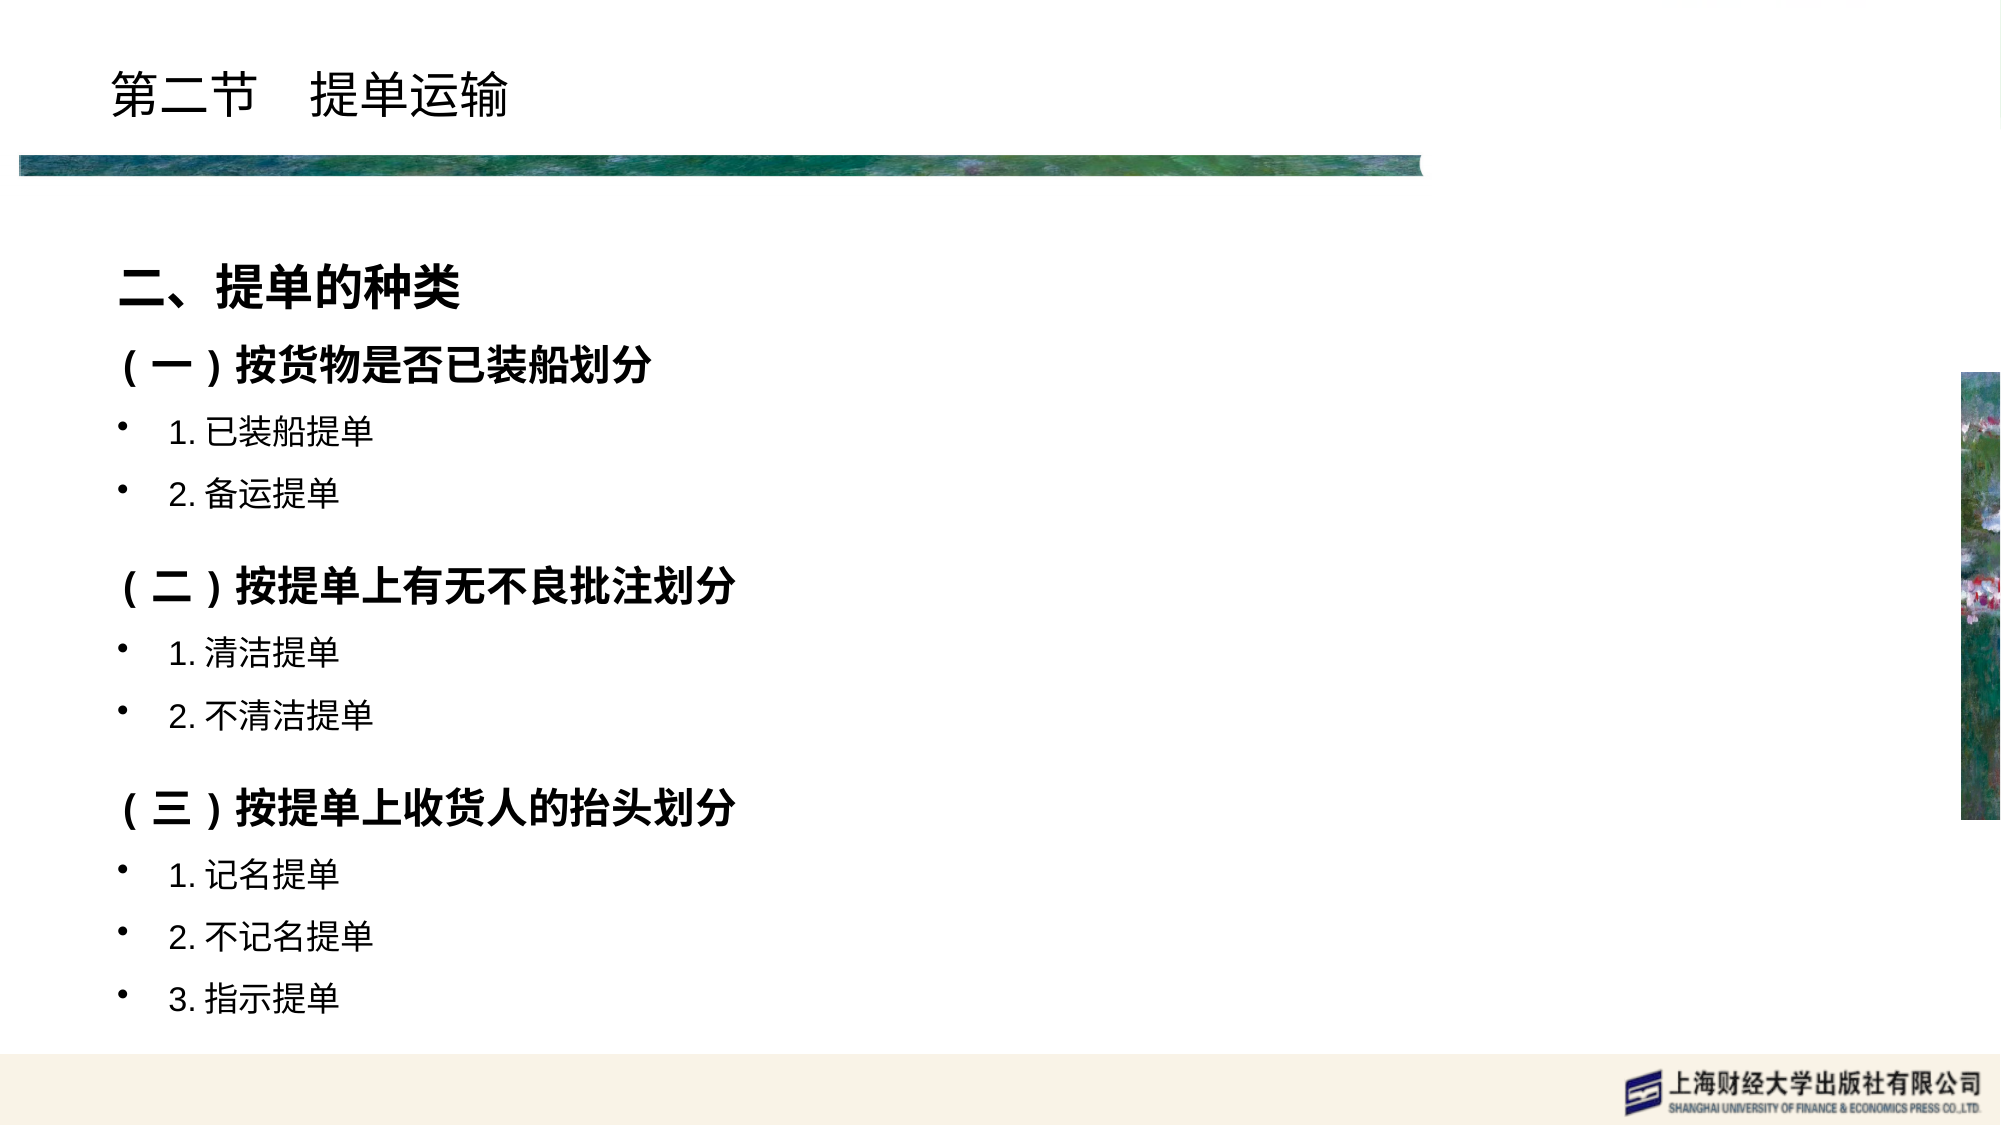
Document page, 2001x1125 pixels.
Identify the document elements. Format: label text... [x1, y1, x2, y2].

list 二、提单的种类 (一)按货物是否已装船划分 1.已装船提单 2.备运提单 (二)按提单上有无不良批注划分 1.清洁提单 2.不清洁提单 (三)按提单上收货人的抬头划分 1.记名提单 2.不记名提单 3.指示提单 [102, 233, 1898, 1032]
title 第二节 提单运输 [94, 42, 1451, 146]
picture [0, 0, 2001, 1125]
